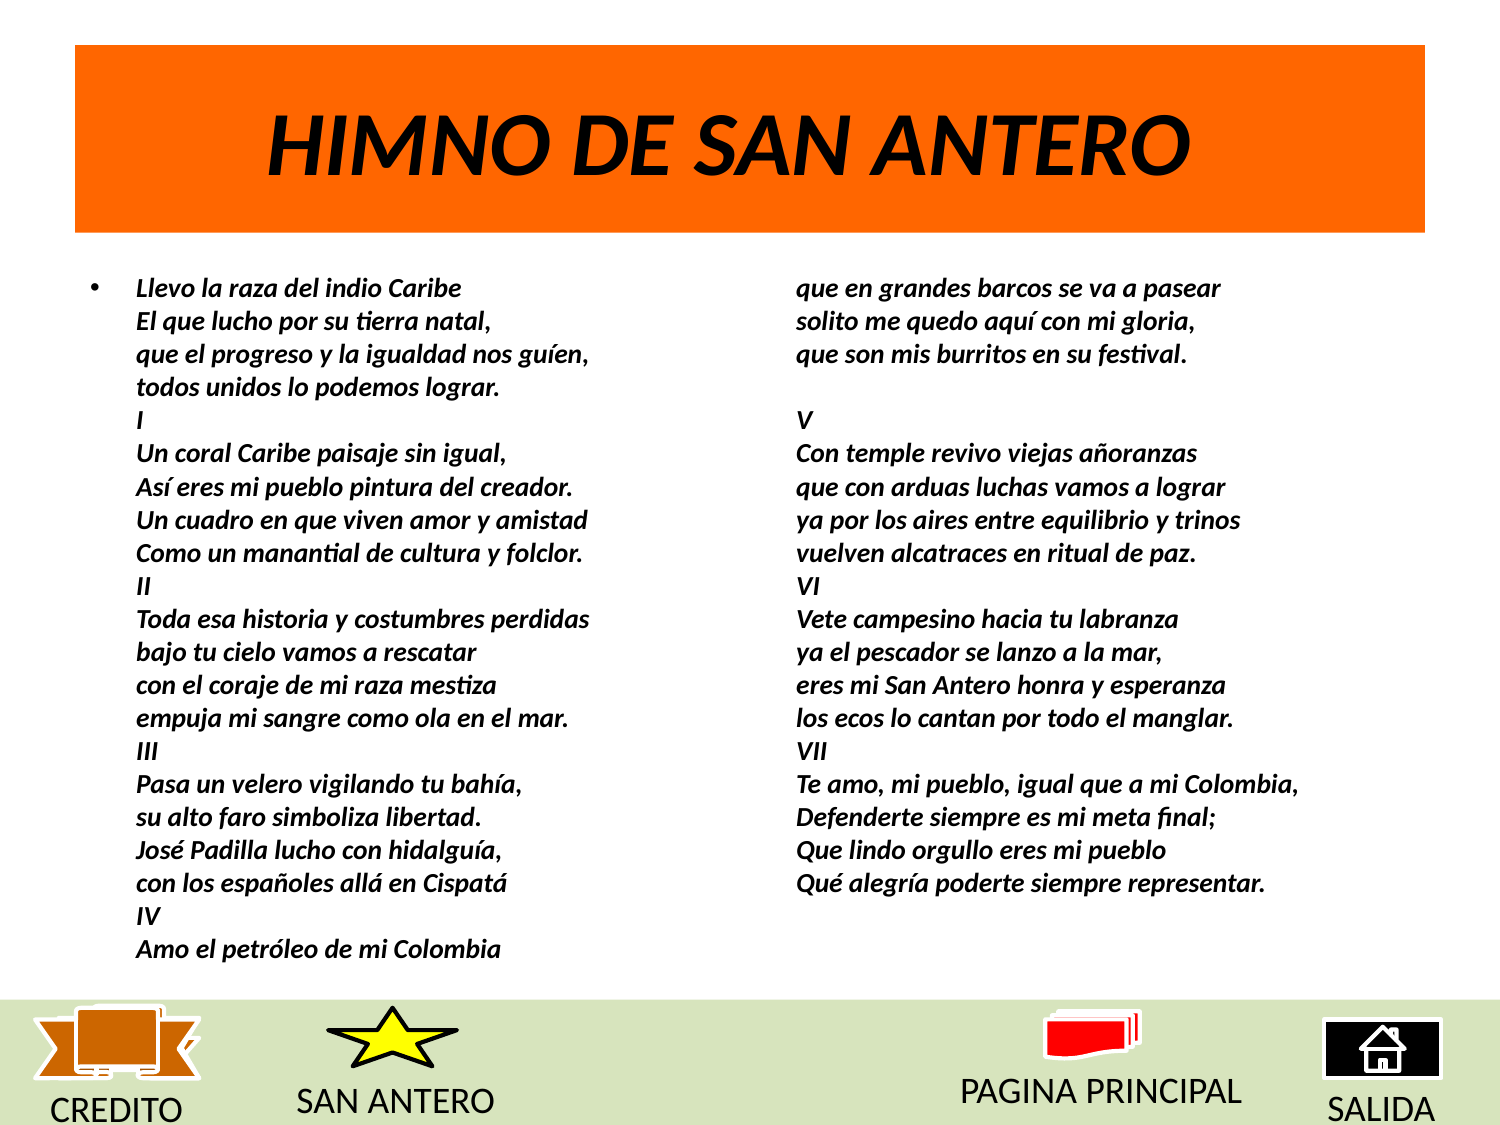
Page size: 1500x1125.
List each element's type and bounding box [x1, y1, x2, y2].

text_box [0, 997, 1500, 1125]
title [75, 45, 1425, 233]
list [75, 262, 1425, 985]
